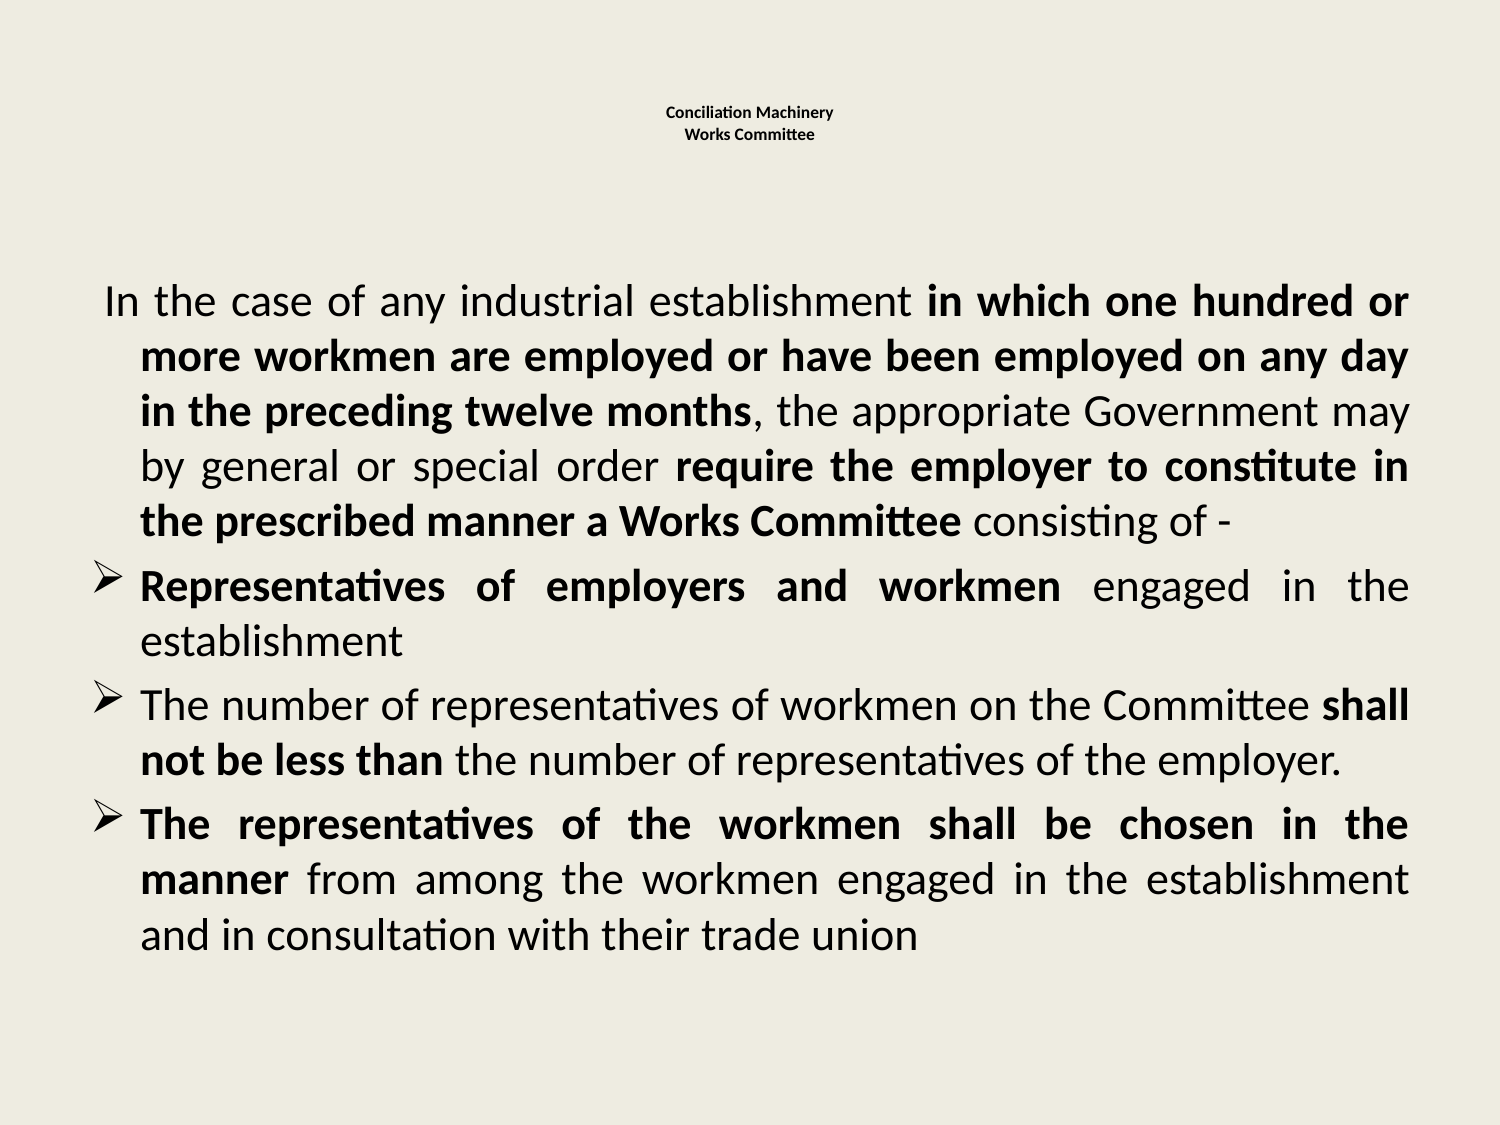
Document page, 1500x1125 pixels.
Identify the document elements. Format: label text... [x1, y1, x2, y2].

list In the case of any industrial establishment in which one hundred or more workmen are employed or have been employed on any day in the preceding twelve months, the appropriate Government may by general or special order require the employer to constitute in the prescribed manner a Works Committee consisting of - Representatives of employers and workmen engaged in the establishment The number of representatives of workmen on the Committee shall not be less than the number of representatives of the employer. The representatives of the workmen shall be chosen in the manner from among the workmen engaged in the establishment and in consultation with their trade union [75, 262, 1425, 1050]
title Conciliation Machinery Works Committee [75, 45, 1425, 200]
